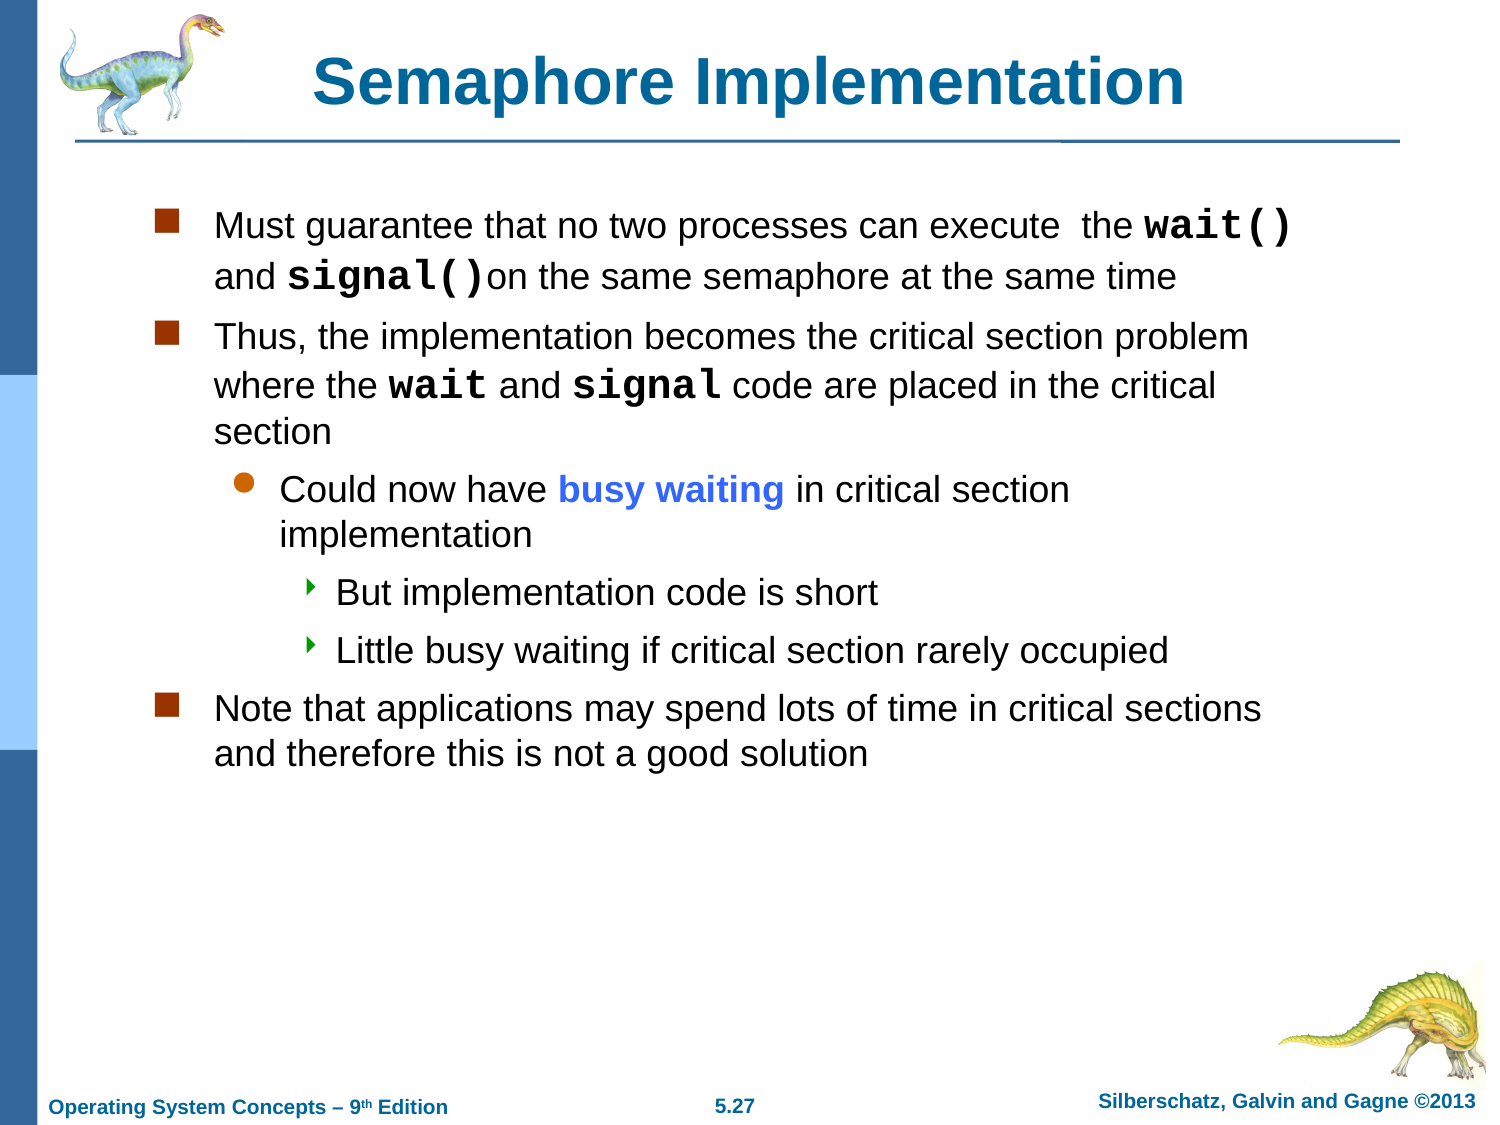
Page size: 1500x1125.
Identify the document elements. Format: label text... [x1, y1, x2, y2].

list Must guarantee that no two processes can execute the wait() and signal()on the same semaphore at the same time Thus, the implementation becomes the critical section problem where the wait and signal code are placed in the critical section Could now have busy waiting in critical section implementation But implementation code is short Little busy waiting if critical section rarely occupied Note that applications may spend lots of time in critical sections and therefore this is not a good solution [142, 189, 1315, 934]
title Semaphore Implementation [75, 31, 1425, 126]
picture [1275, 959, 1486, 1090]
picture [46, 0, 243, 149]
